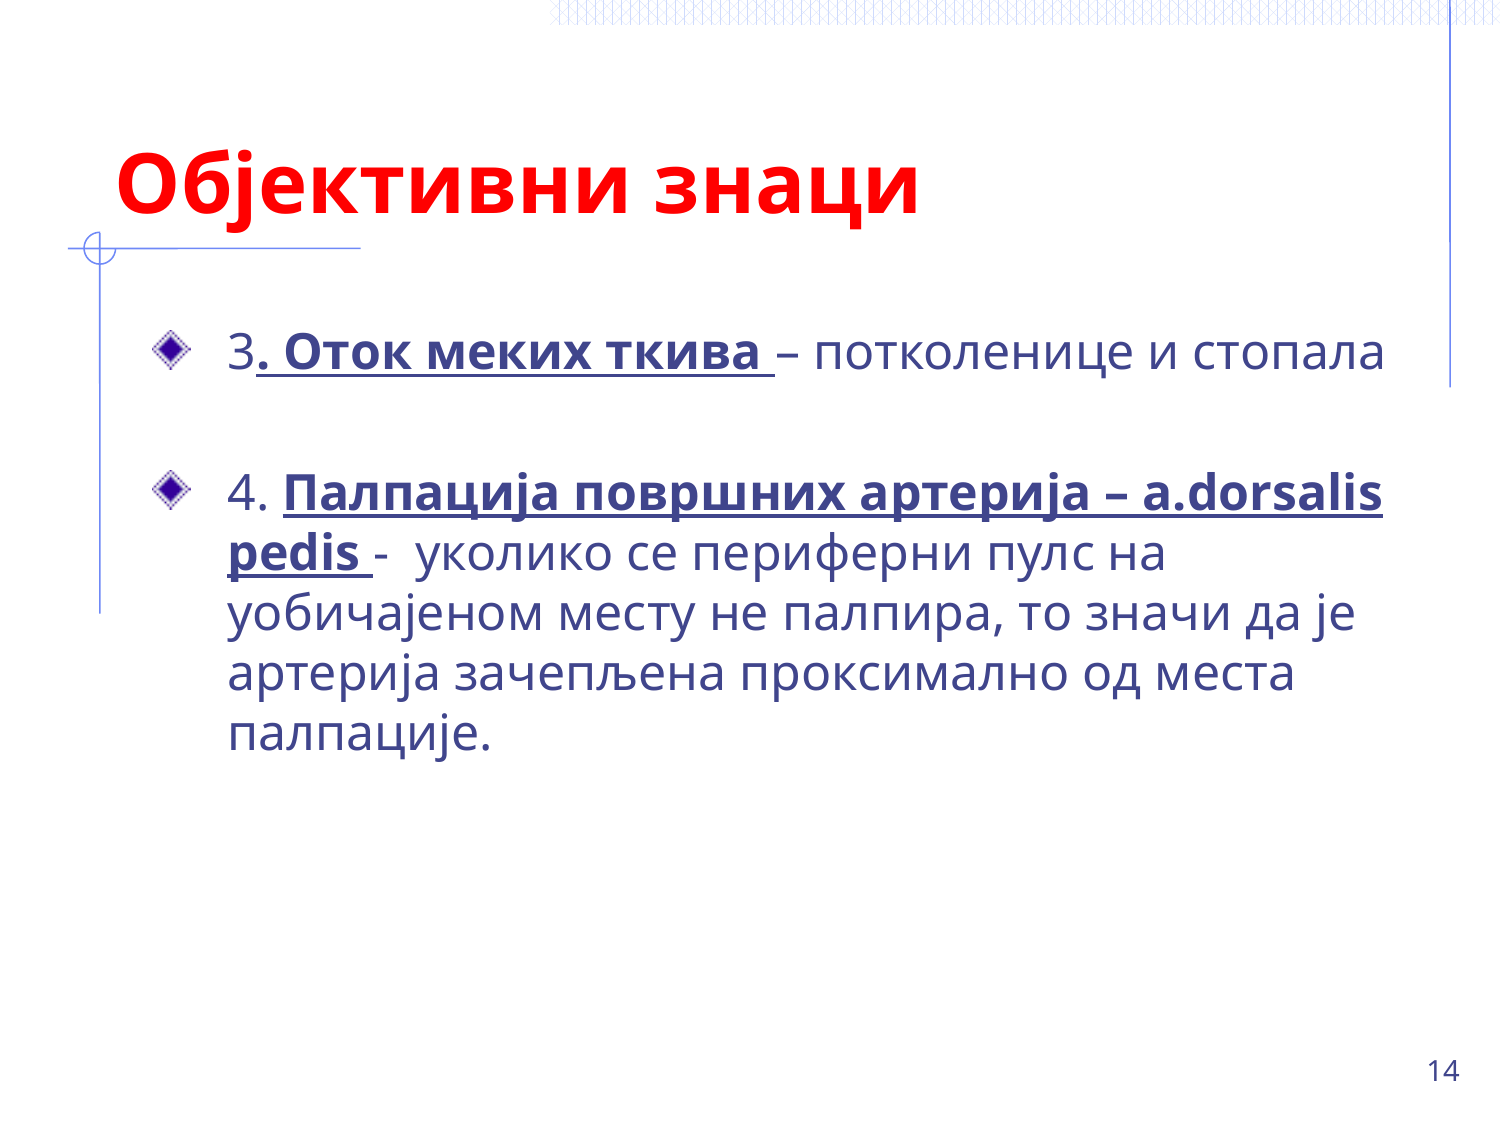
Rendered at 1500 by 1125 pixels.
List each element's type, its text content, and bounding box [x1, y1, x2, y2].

list 3. Оток меких ткива – потколенице и стопала 4. Палпација површних артерија – a.dorsalis pedis - уколико се периферни пулс на уобичајеном месту не палпира, то значи да је артерија зачепљена проксимално од места палпације. [137, 312, 1413, 988]
picture [152, 470, 191, 510]
slide_number 14 [1162, 1025, 1475, 1100]
title Објективни знаци [99, 49, 1376, 238]
picture [152, 330, 191, 370]
